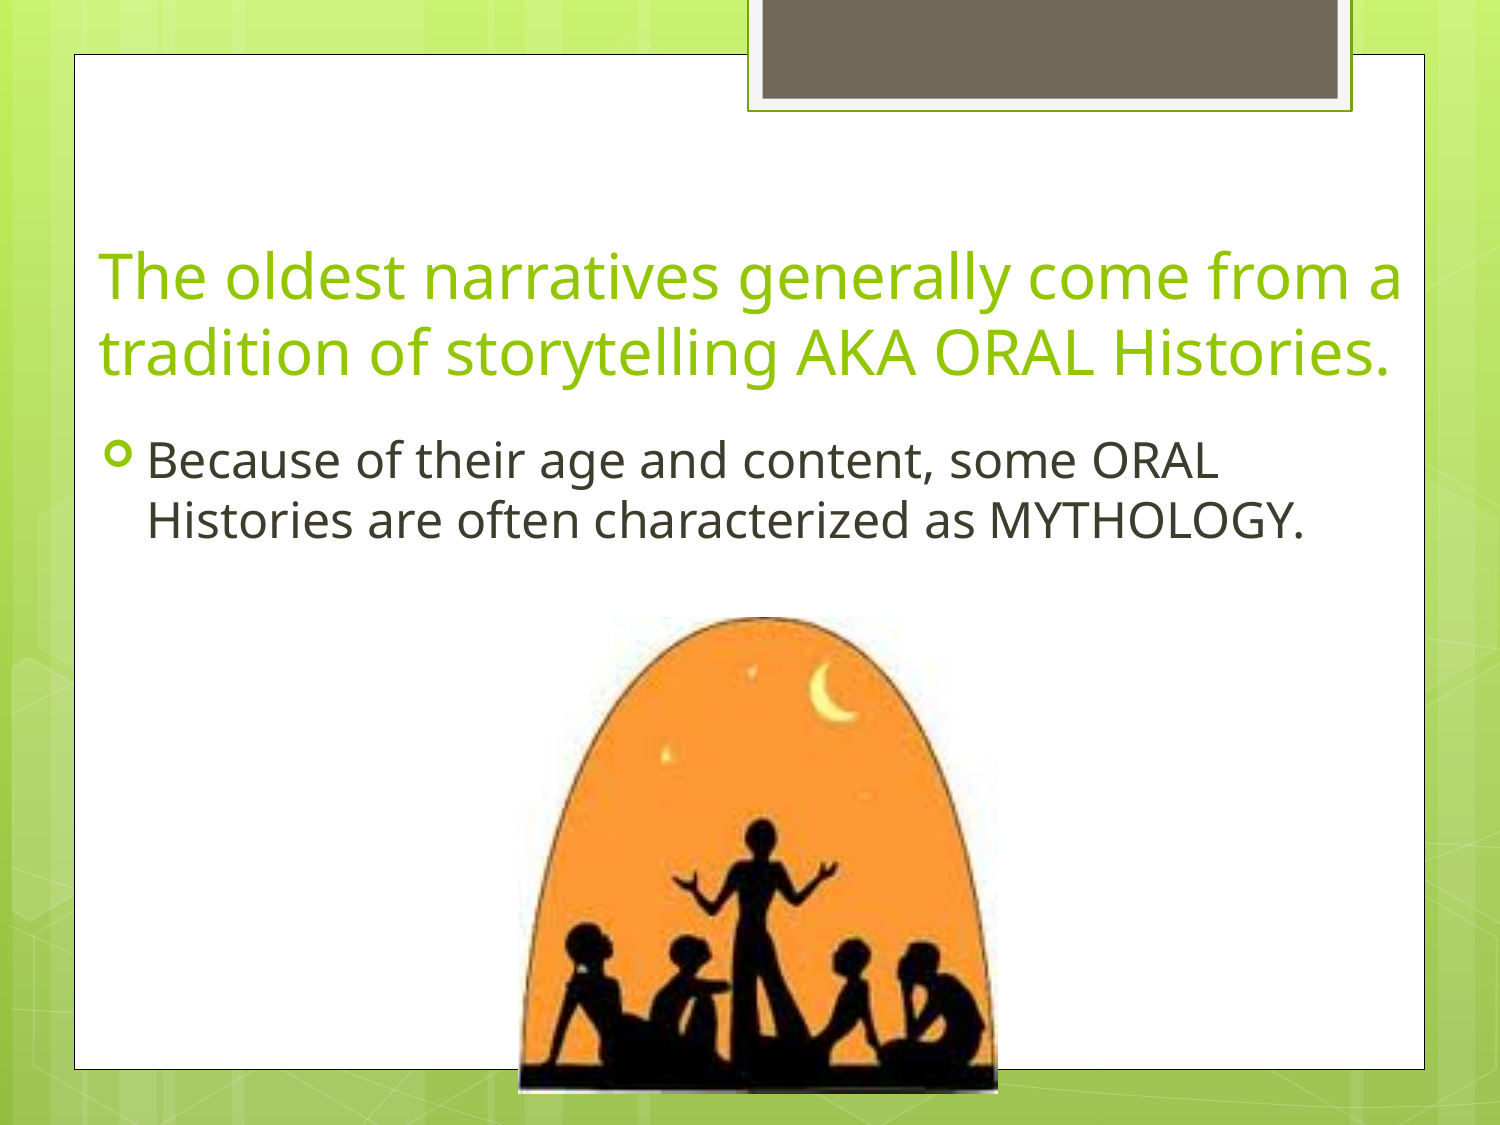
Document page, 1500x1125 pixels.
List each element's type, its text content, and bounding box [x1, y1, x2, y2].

picture [518, 617, 999, 1095]
list Because of their age and content, some ORAL Histories are often characterized as MYTHOLOGY. [75, 420, 1425, 705]
title The oldest narratives generally come from a tradition of storytelling AKA ORAL Histories. [83, 208, 1434, 396]
